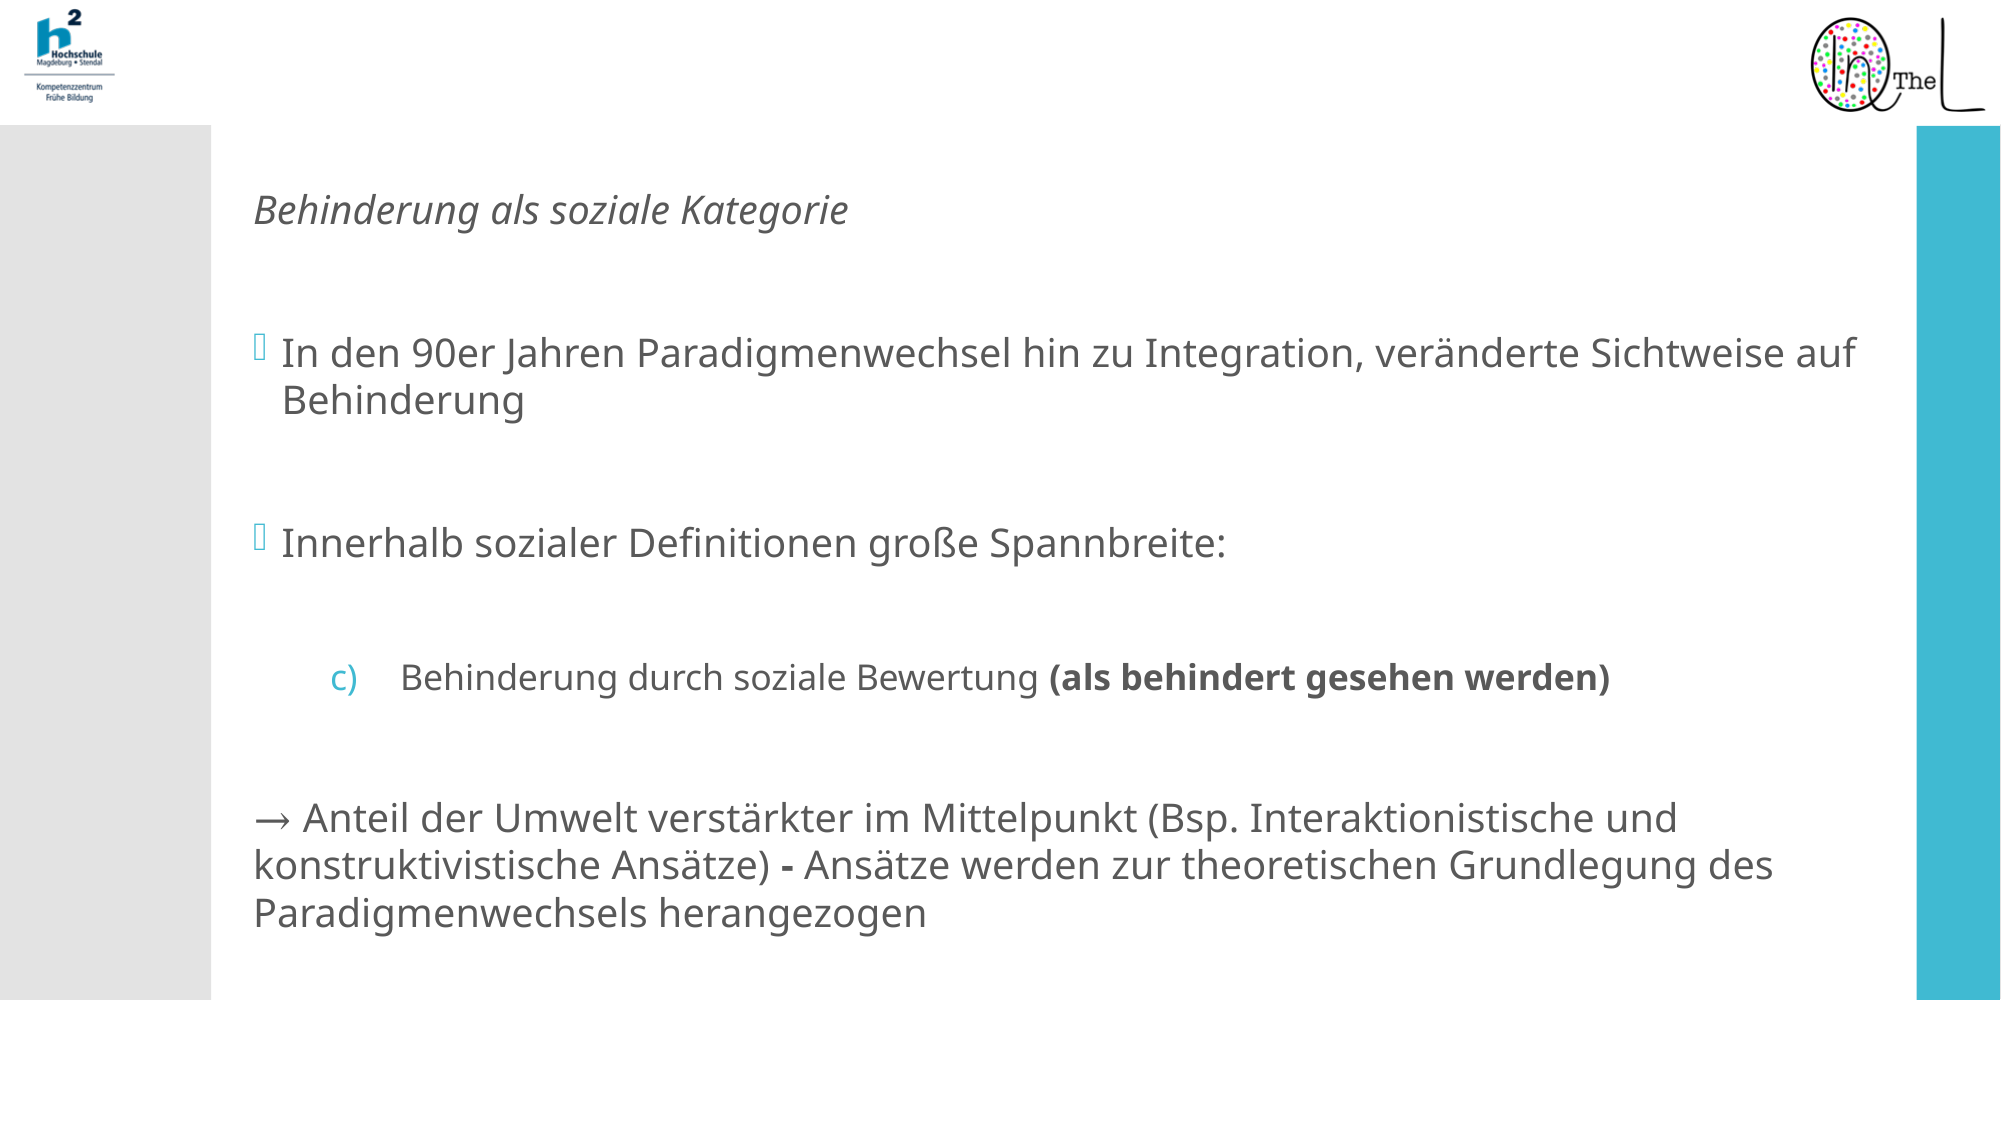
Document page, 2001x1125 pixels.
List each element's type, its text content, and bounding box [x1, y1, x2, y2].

text_box [0, 124, 212, 1001]
picture [13, 0, 127, 113]
picture [1809, 17, 1987, 113]
list Behinderung als soziale Kategorie In den 90er Jahren Paradigmenwechsel hin zu Integration, veränderte Sichtweise auf Behinderung Innerhalb sozialer Definitionen große Spannbreite: Behinderung durch soziale Bewertung (als behindert gesehen werden) → Anteil der Umwelt verstärkter im Mittelpunkt (Bsp. Interaktionistische und konstruktivistische Ansätze) - Ansätze werden zur theoretischen Grundlegung des Paradigmenwechsels herangezogen [238, 177, 1890, 948]
text_box [1916, 125, 2000, 1001]
text_box [0, 0, 2000, 1125]
